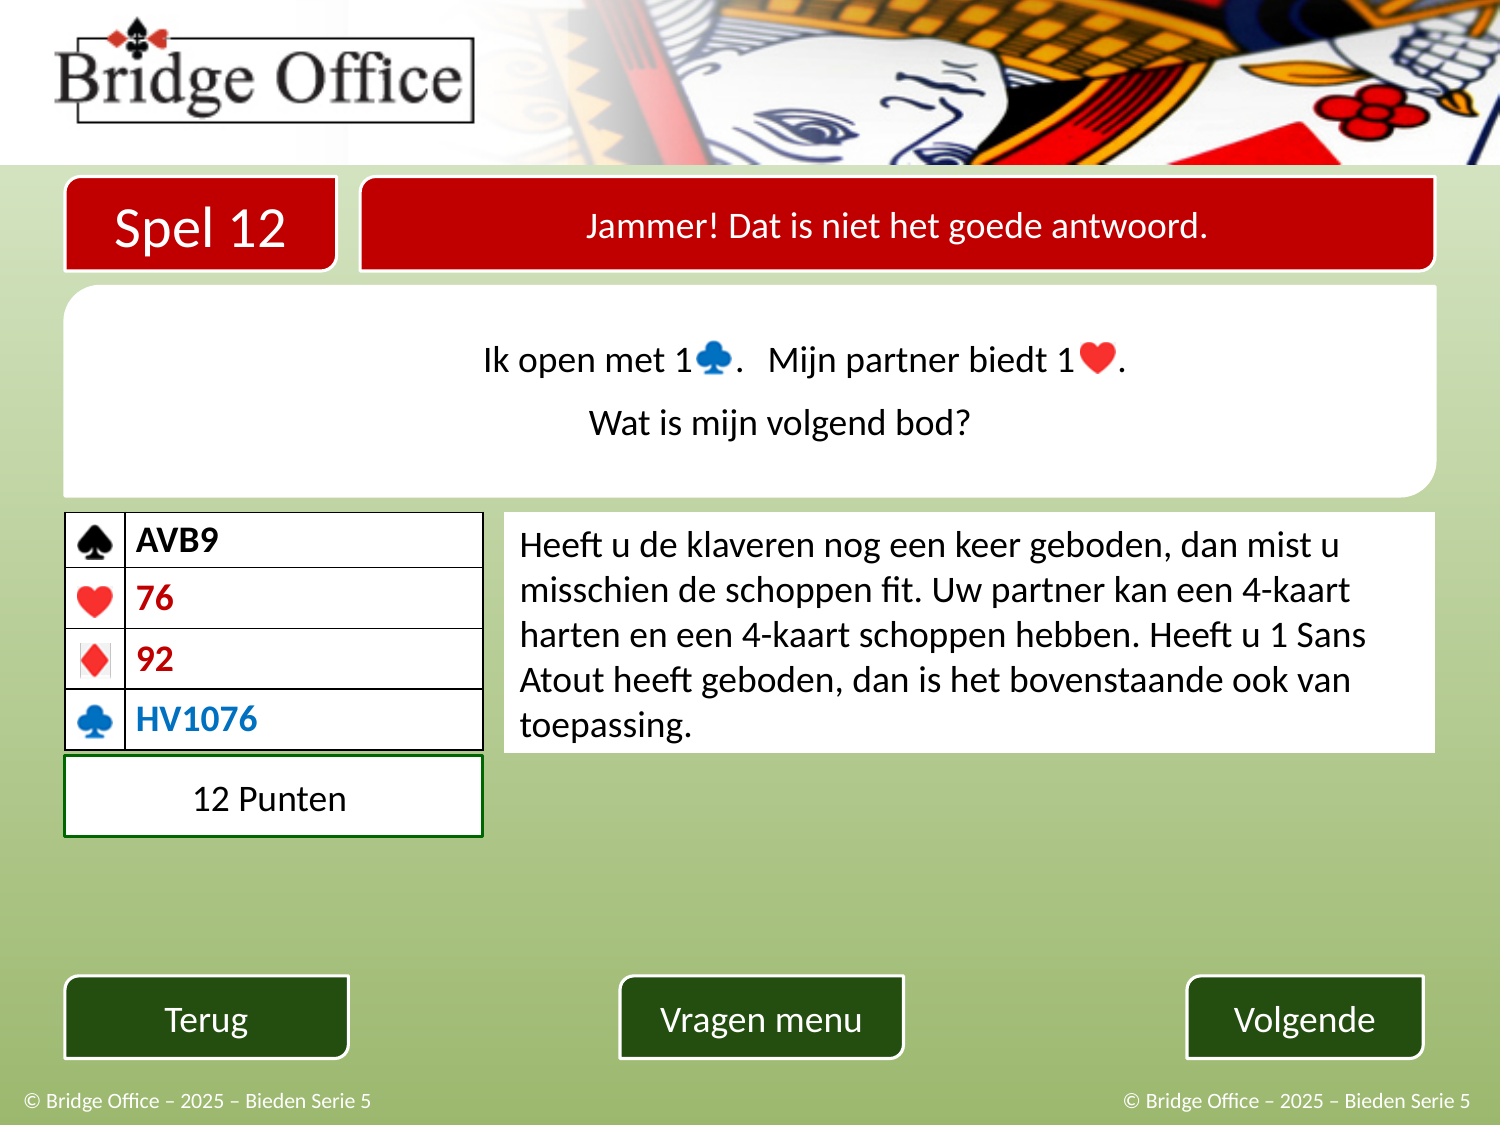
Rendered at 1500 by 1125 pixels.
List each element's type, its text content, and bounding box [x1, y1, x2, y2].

text_box Spel 12 [63, 179, 339, 273]
table_cell HV1076 [126, 690, 482, 749]
text_box 12 Punten [63, 754, 484, 838]
picture [77, 643, 114, 679]
table_cell 76 [126, 568, 482, 628]
text_box [63, 284, 1437, 498]
text_box Vragen menu [618, 974, 906, 1061]
picture [1079, 342, 1116, 374]
text_box Heeft u de klaveren nog een keer geboden, dan mist u misschien de schoppen fit. Uw partner kan een 4-kaart harten en een 4-kaart schoppen hebben. Heeft u 1 Sans Atout heeft geboden, dan is het bovenstaande ook van toepassing. [504, 512, 1435, 753]
text_box Wat is mijn volgend bod? [573, 390, 995, 451]
table_cell [66, 568, 124, 628]
text_box Volgende [1185, 974, 1425, 1061]
picture [77, 524, 114, 561]
text_box Jammer! Dat is niet het goede antwoord. [358, 179, 1437, 273]
picture [77, 585, 114, 618]
picture [77, 703, 114, 740]
table_cell [66, 629, 124, 688]
table_header AVB9 [126, 513, 482, 567]
table_header [66, 513, 124, 567]
picture [0, 0, 1500, 166]
picture [696, 340, 733, 376]
table_cell 92 [126, 629, 482, 688]
text_box © Bridge Office – 2025 – Bieden Serie 5 [8, 1079, 393, 1121]
text_box © Bridge Office – 2025 – Bieden Serie 5 [1107, 1079, 1500, 1121]
text_box Mijn partner biedt 1 . [752, 327, 1145, 387]
text_box Terug [63, 974, 350, 1061]
text_box Ik open met 1 . [468, 327, 845, 388]
table_cell [66, 690, 124, 749]
